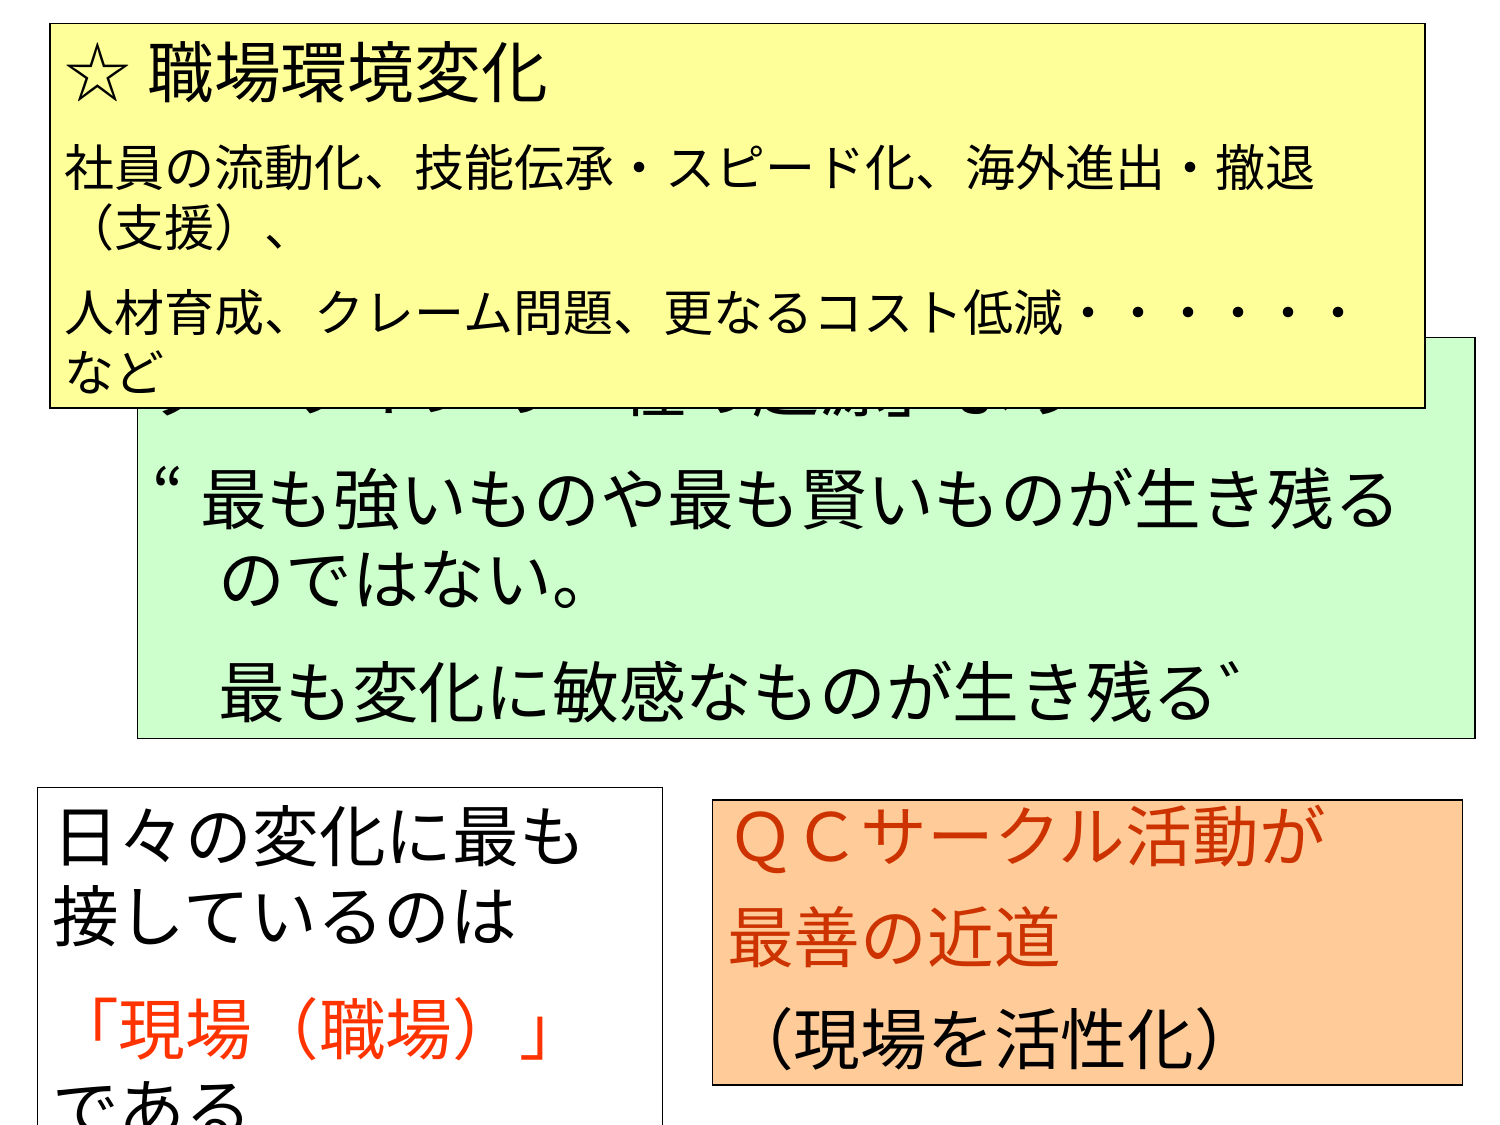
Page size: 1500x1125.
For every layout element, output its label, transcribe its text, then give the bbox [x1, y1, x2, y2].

text_box ＱＣサークル活動が 最善の近道 （現場を活性化） [712, 799, 1463, 1086]
text_box 日々の変化に最も接しているのは 「現場（職場）」である [37, 787, 663, 1125]
text_box ダーウインの「種の起源」より “最も強いものや最も賢いものが生き残る のではない。 最も変化に敏感なものが生き残る゛ [137, 337, 1475, 739]
text_box ☆職場環境変化 社員の流動化、技能伝承・スピード化、海外進出・撤退（支援）、 人材育成、クレーム問題、更なるコスト低減・・・・・・など [50, 23, 1425, 409]
